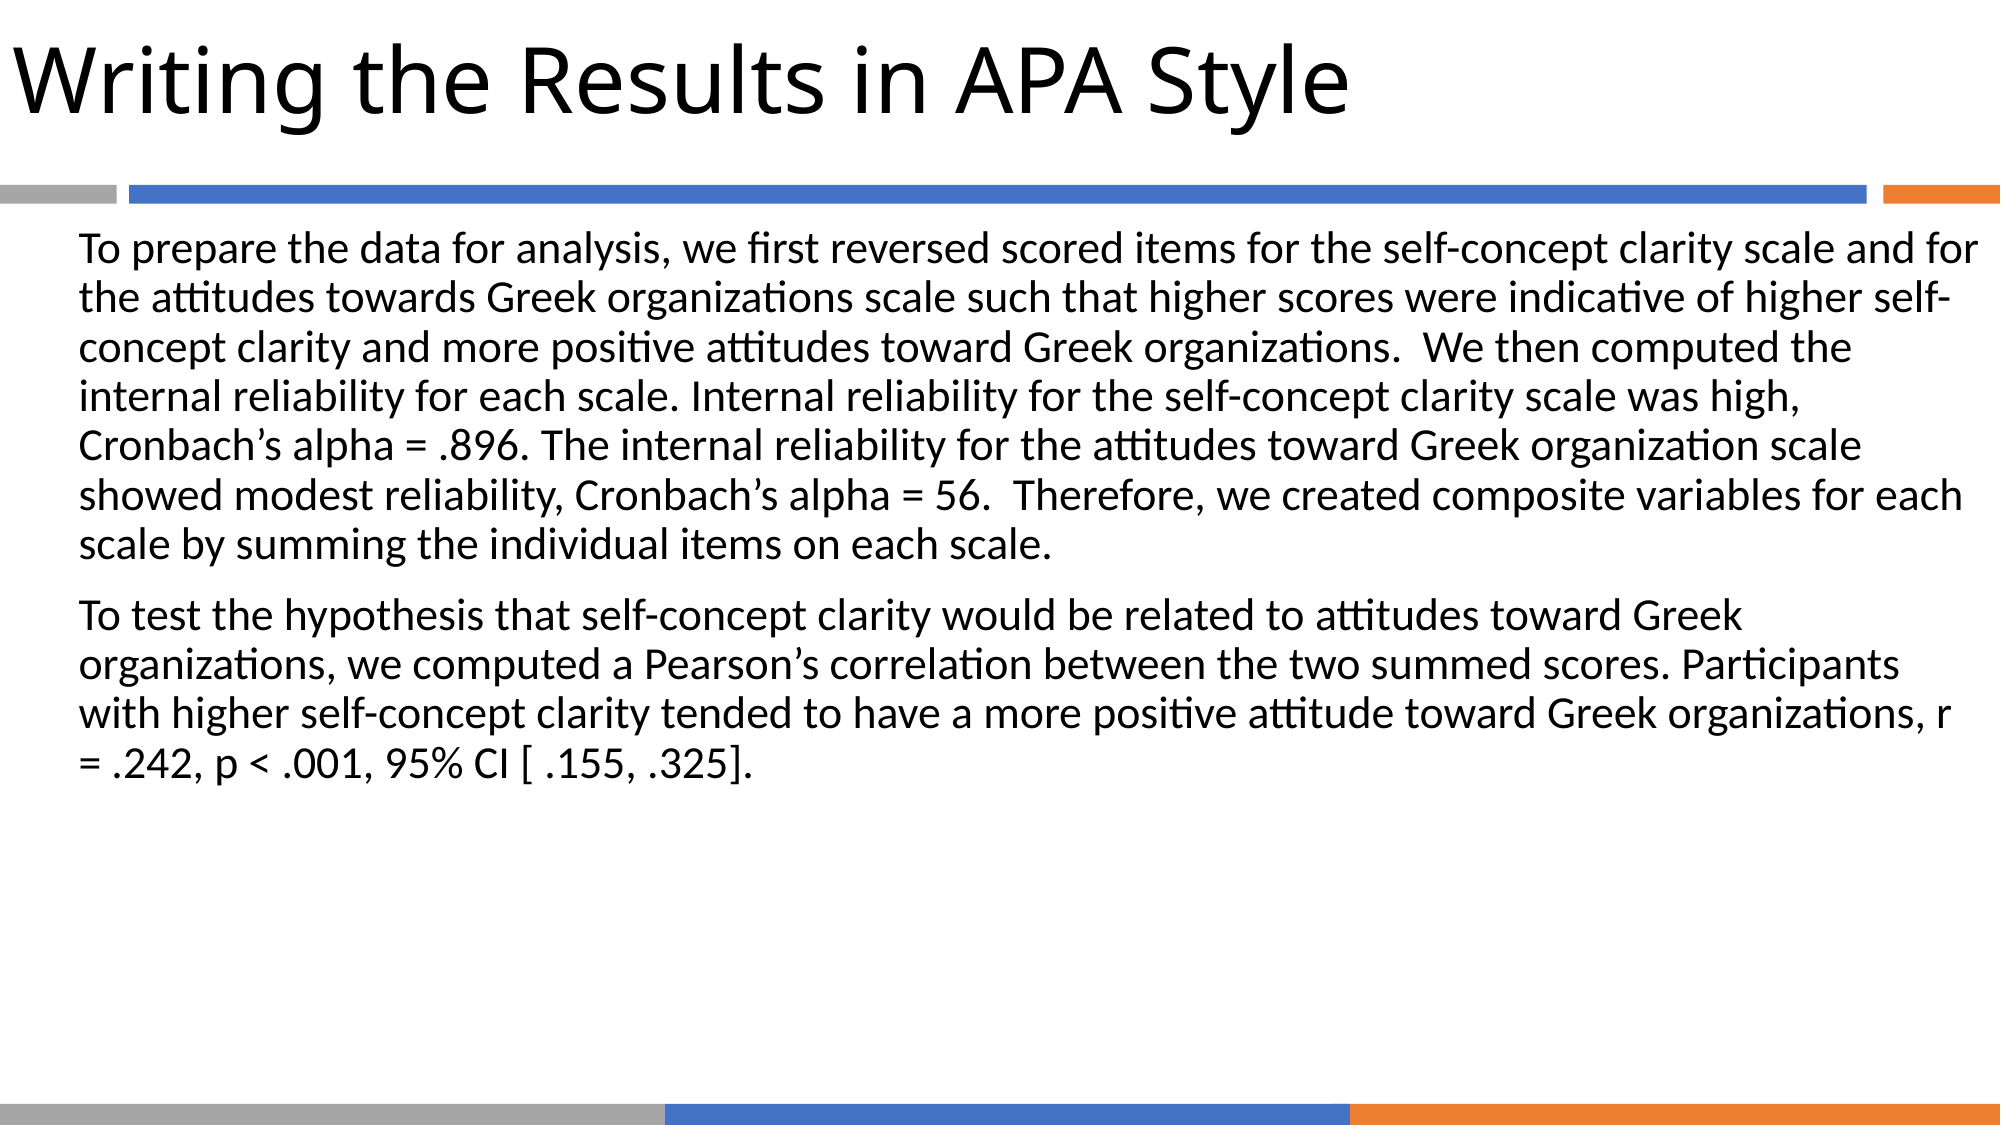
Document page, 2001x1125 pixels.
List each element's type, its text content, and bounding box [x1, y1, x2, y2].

title Writing the Results in APA Style [0, 0, 1996, 168]
list To prepare the data for analysis, we first reversed scored items for the self-concept clarity scale and for the attitudes towards Greek organizations scale such that higher scores were indicative of higher self-concept clarity and more positive attitudes toward Greek organizations. We then computed the internal reliability for each scale. Internal reliability for the self-concept clarity scale was high, Cronbach’s alpha = .896. The internal reliability for the attitudes toward Greek organization scale showed modest reliability, Cronbach’s alpha = 56. Therefore, we created composite variables for each scale by summing the individual items on each scale. To test the hypothesis that self-concept clarity would be related to attitudes toward Greek organizations, we computed a Pearson’s correlation between the two summed scores. Participants with higher self-concept clarity tended to have a more positive attitude toward Greek organizations, r = .242, p < .001, 95% CI [ .155, .325]. [63, 216, 2000, 1092]
